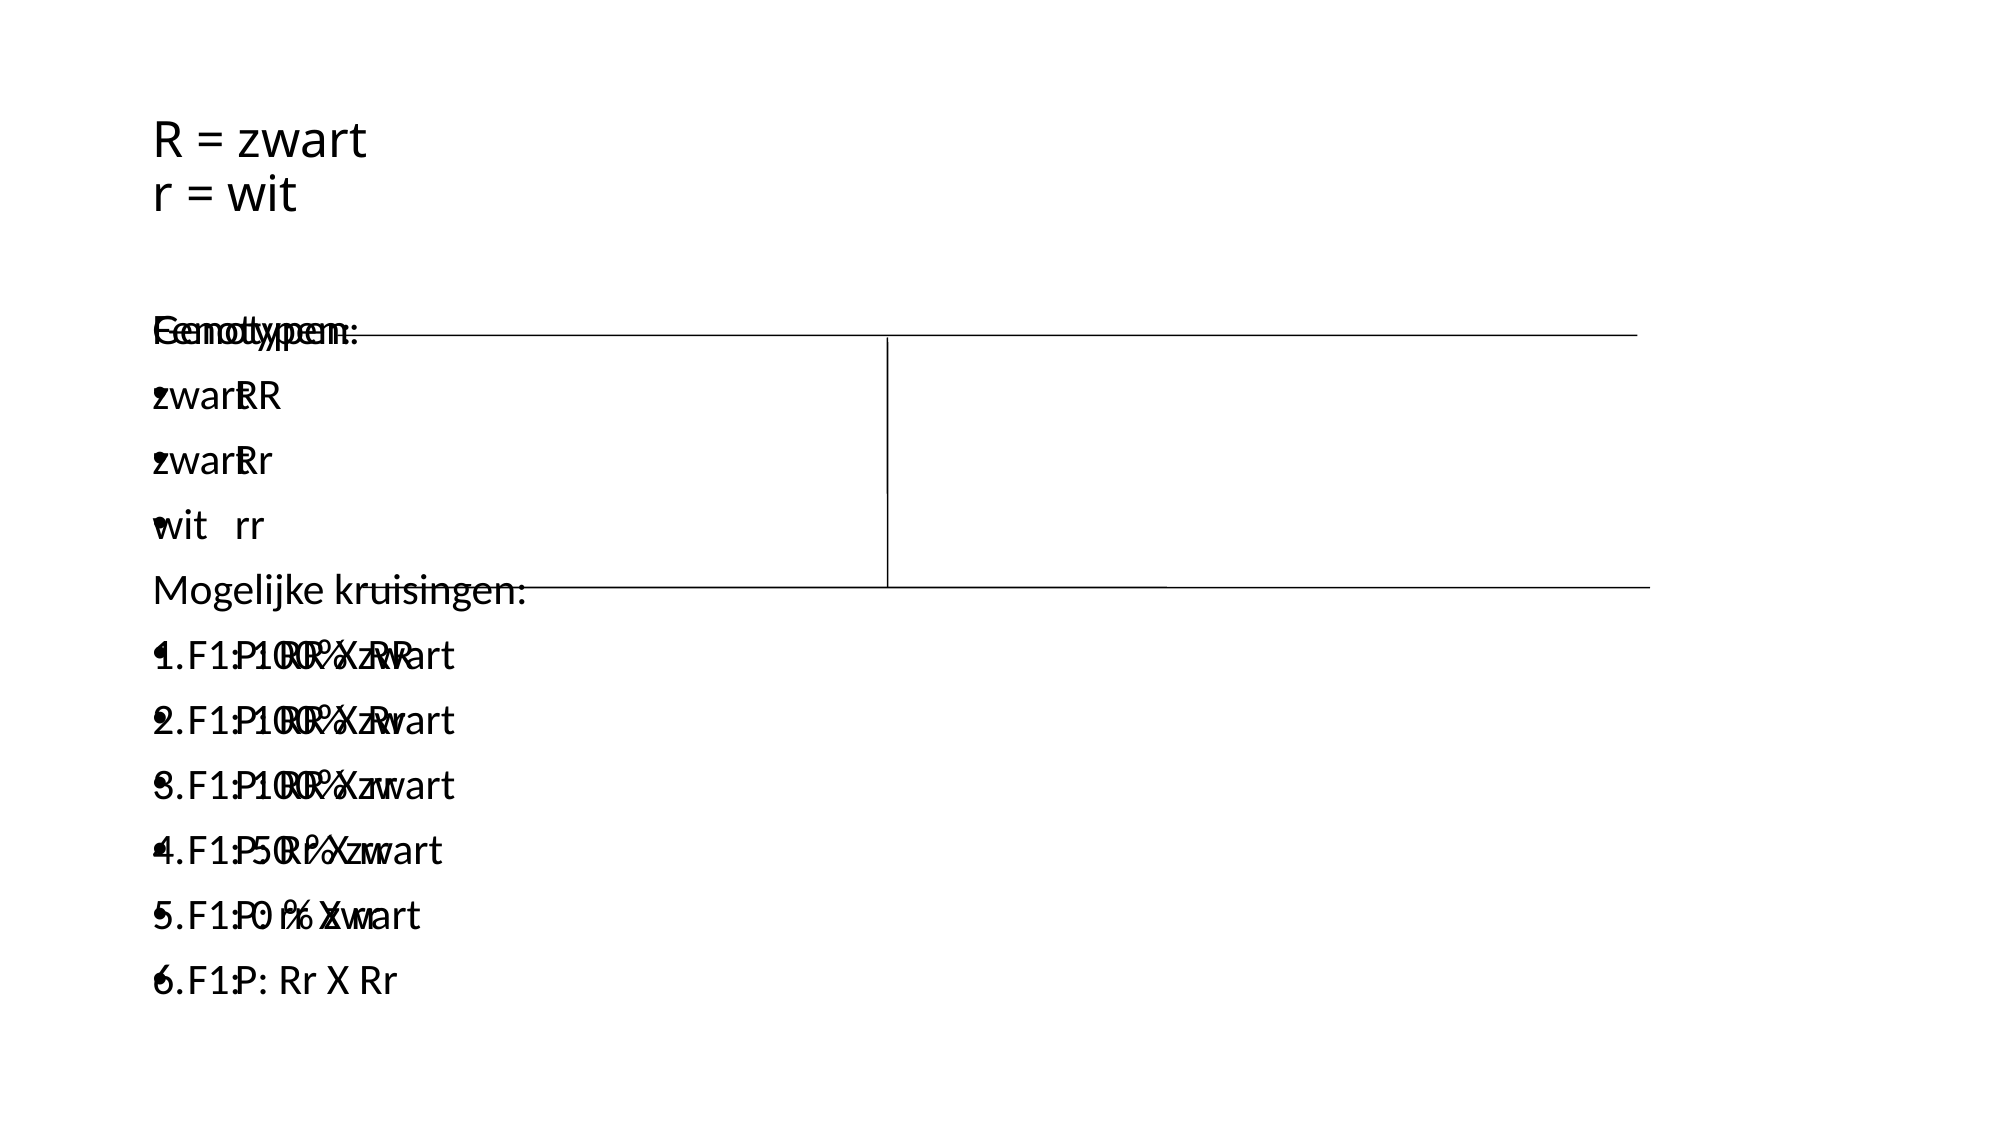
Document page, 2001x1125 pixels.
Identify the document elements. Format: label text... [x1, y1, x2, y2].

list Fenotypen: zwart zwart wit F1: 100% zwart F1: 100% zwart F1: 100% zwart F1: 50 % zwart F1: 0 % zwart F1: [137, 299, 1863, 1014]
title R = zwart r = wit [137, 59, 1863, 278]
